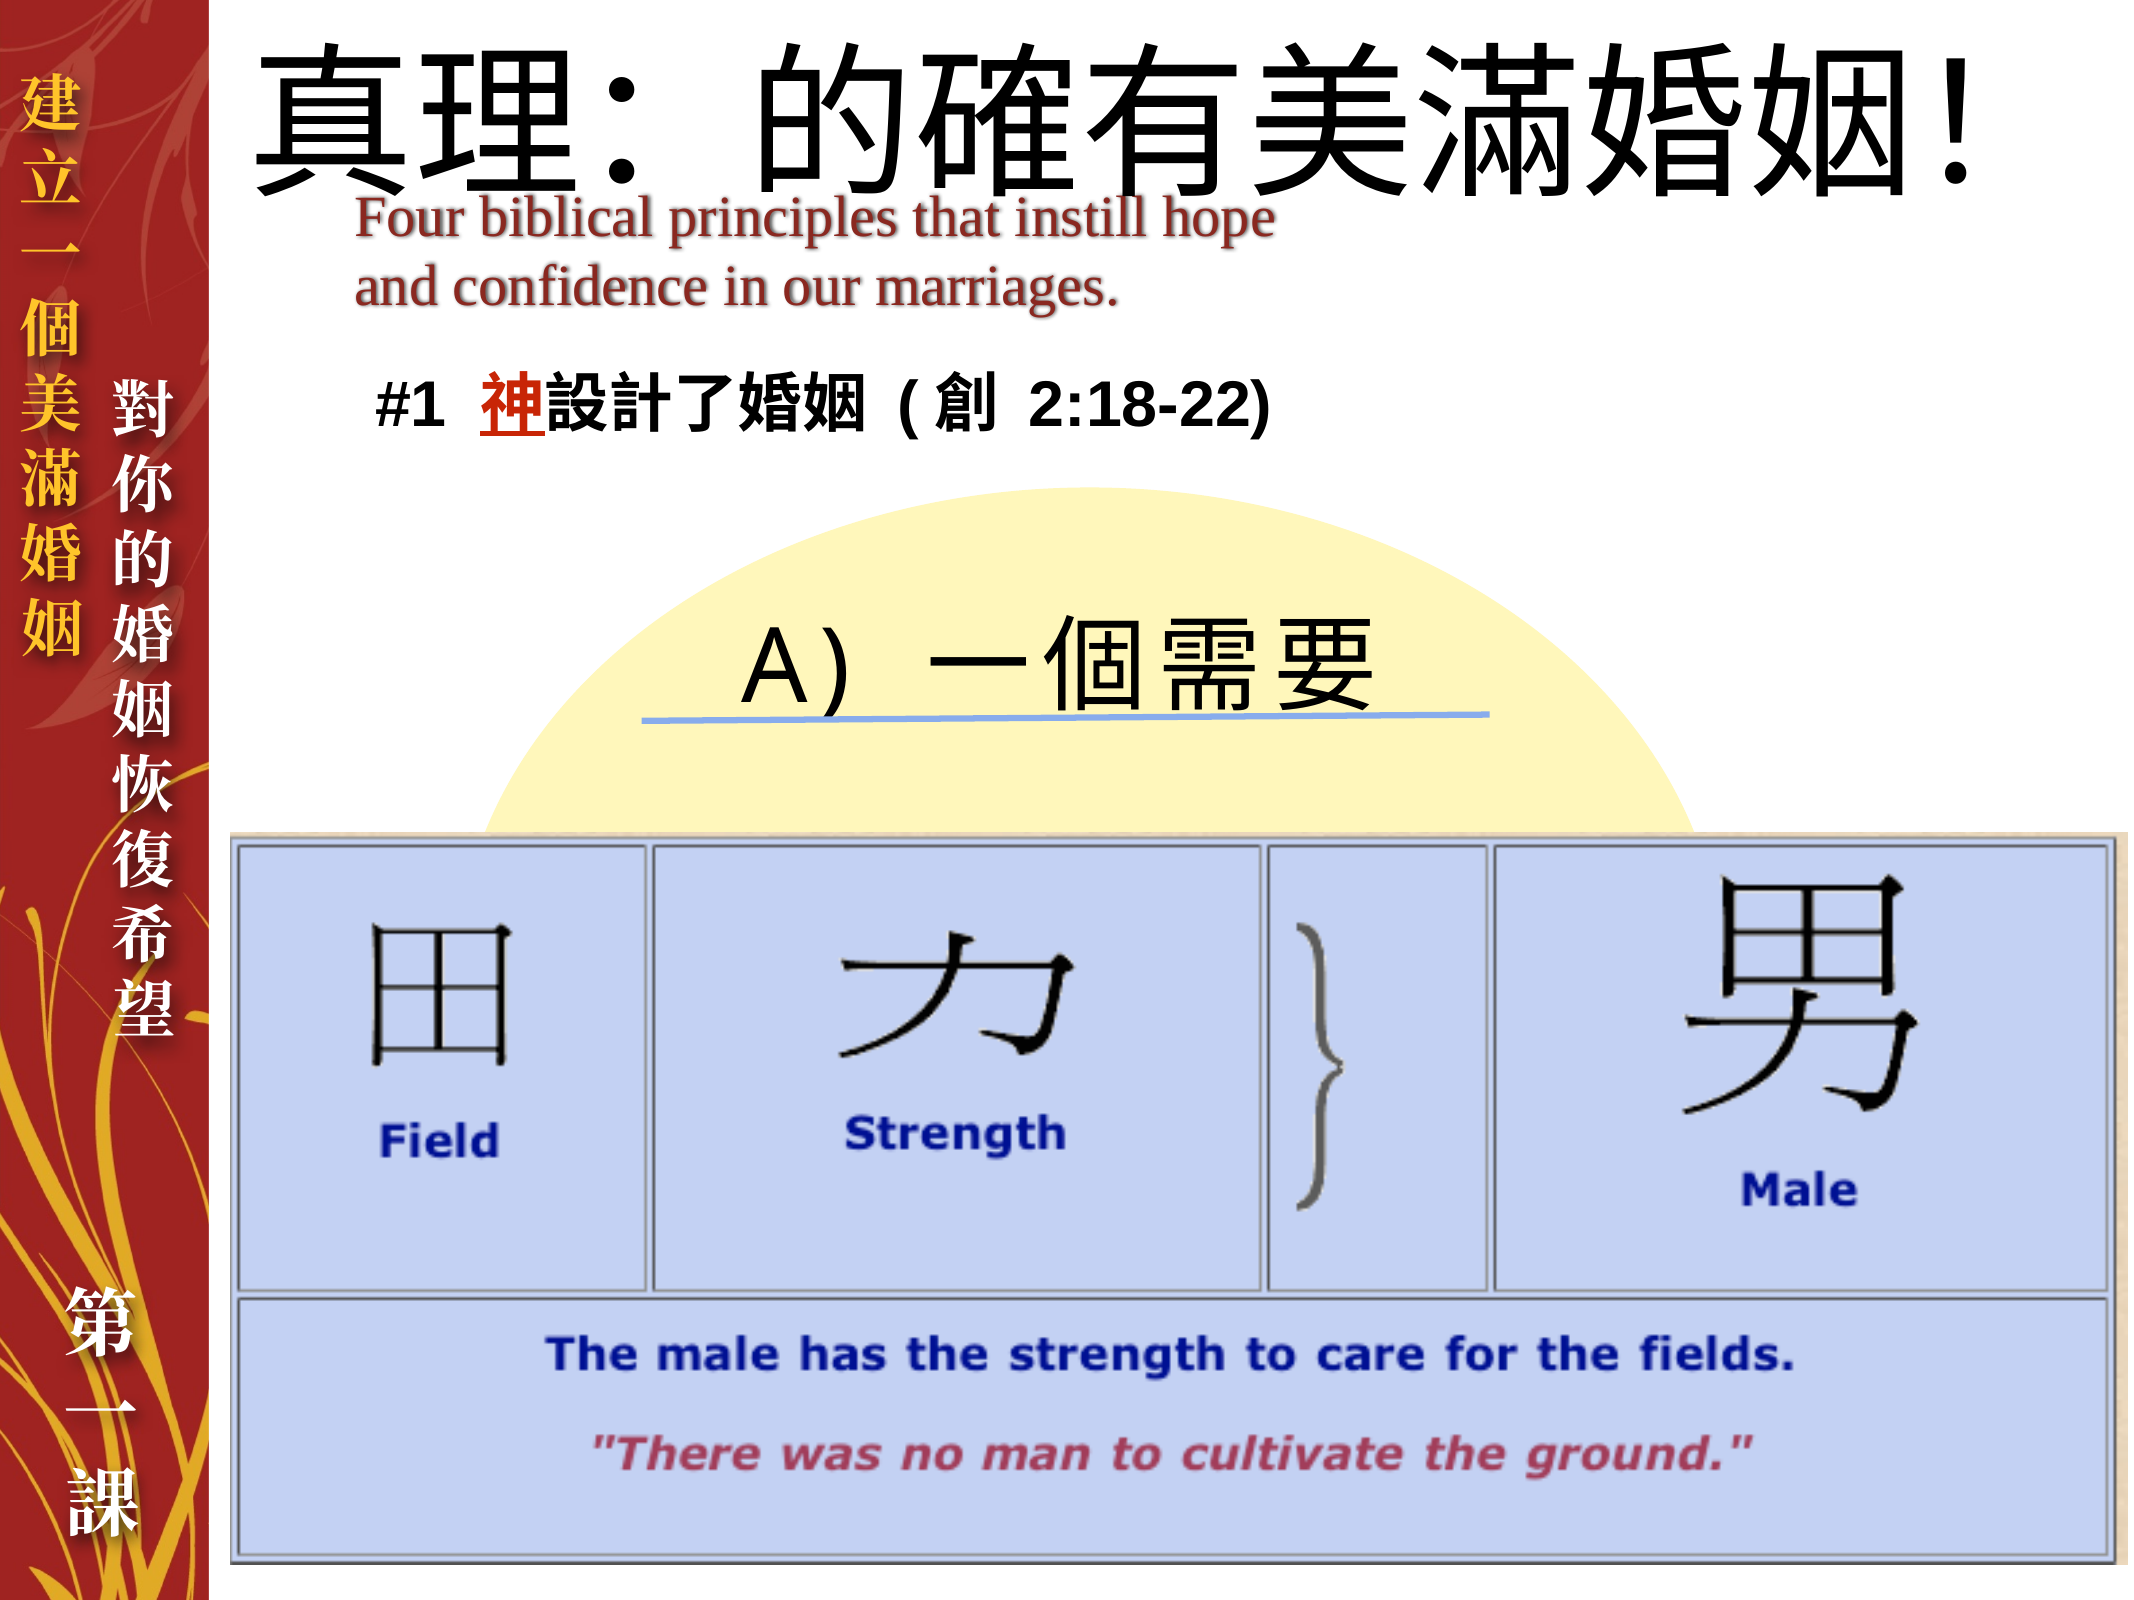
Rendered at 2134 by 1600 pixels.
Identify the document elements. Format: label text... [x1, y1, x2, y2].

picture [0, 0, 208, 1600]
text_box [455, 487, 1724, 829]
text_box #1 神設計了婚姻 (創 2:18-22) [324, 353, 1809, 450]
text_box 真理：的確有美滿婚姻！ [239, 8, 2091, 226]
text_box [641, 589, 1490, 722]
picture [230, 831, 2128, 1566]
text_box Four biblical principles that instill hope and confidence in our marriages. [345, 226, 1330, 326]
